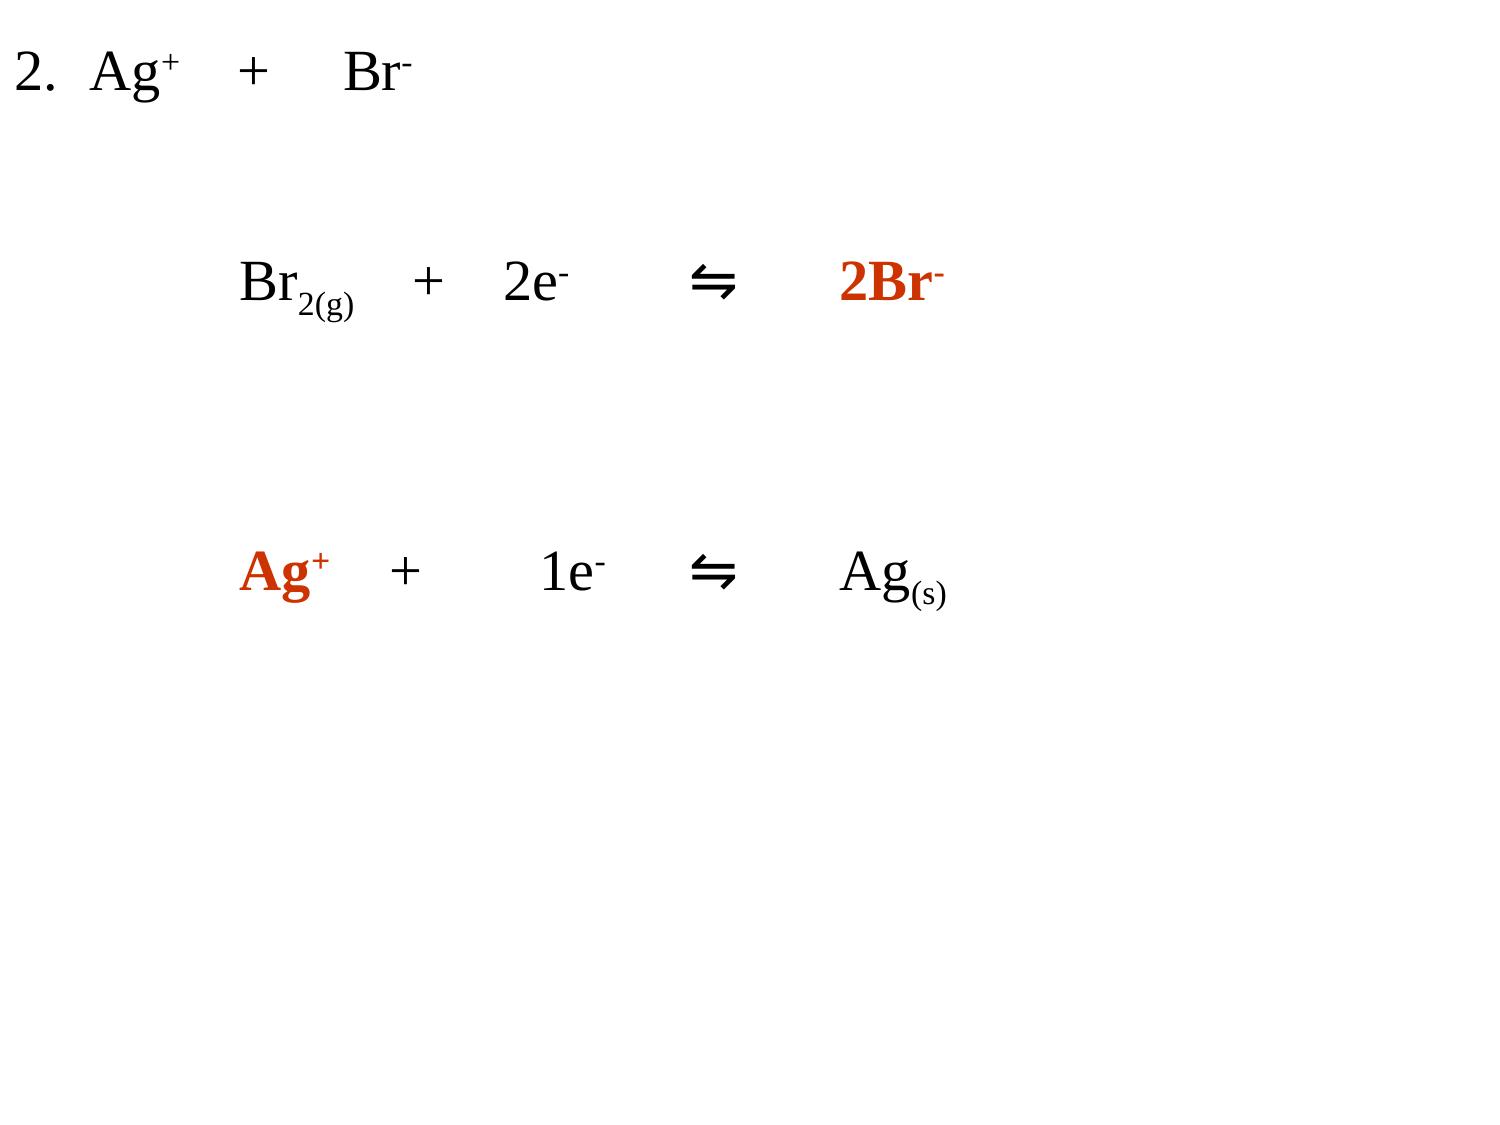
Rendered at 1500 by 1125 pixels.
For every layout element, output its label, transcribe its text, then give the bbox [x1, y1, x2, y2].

text_box Ag+ + Br- Br2(g) + 2e- ⇋ 2Br- Ag+ + 1e- ⇋ Ag(s) [0, 24, 1500, 619]
